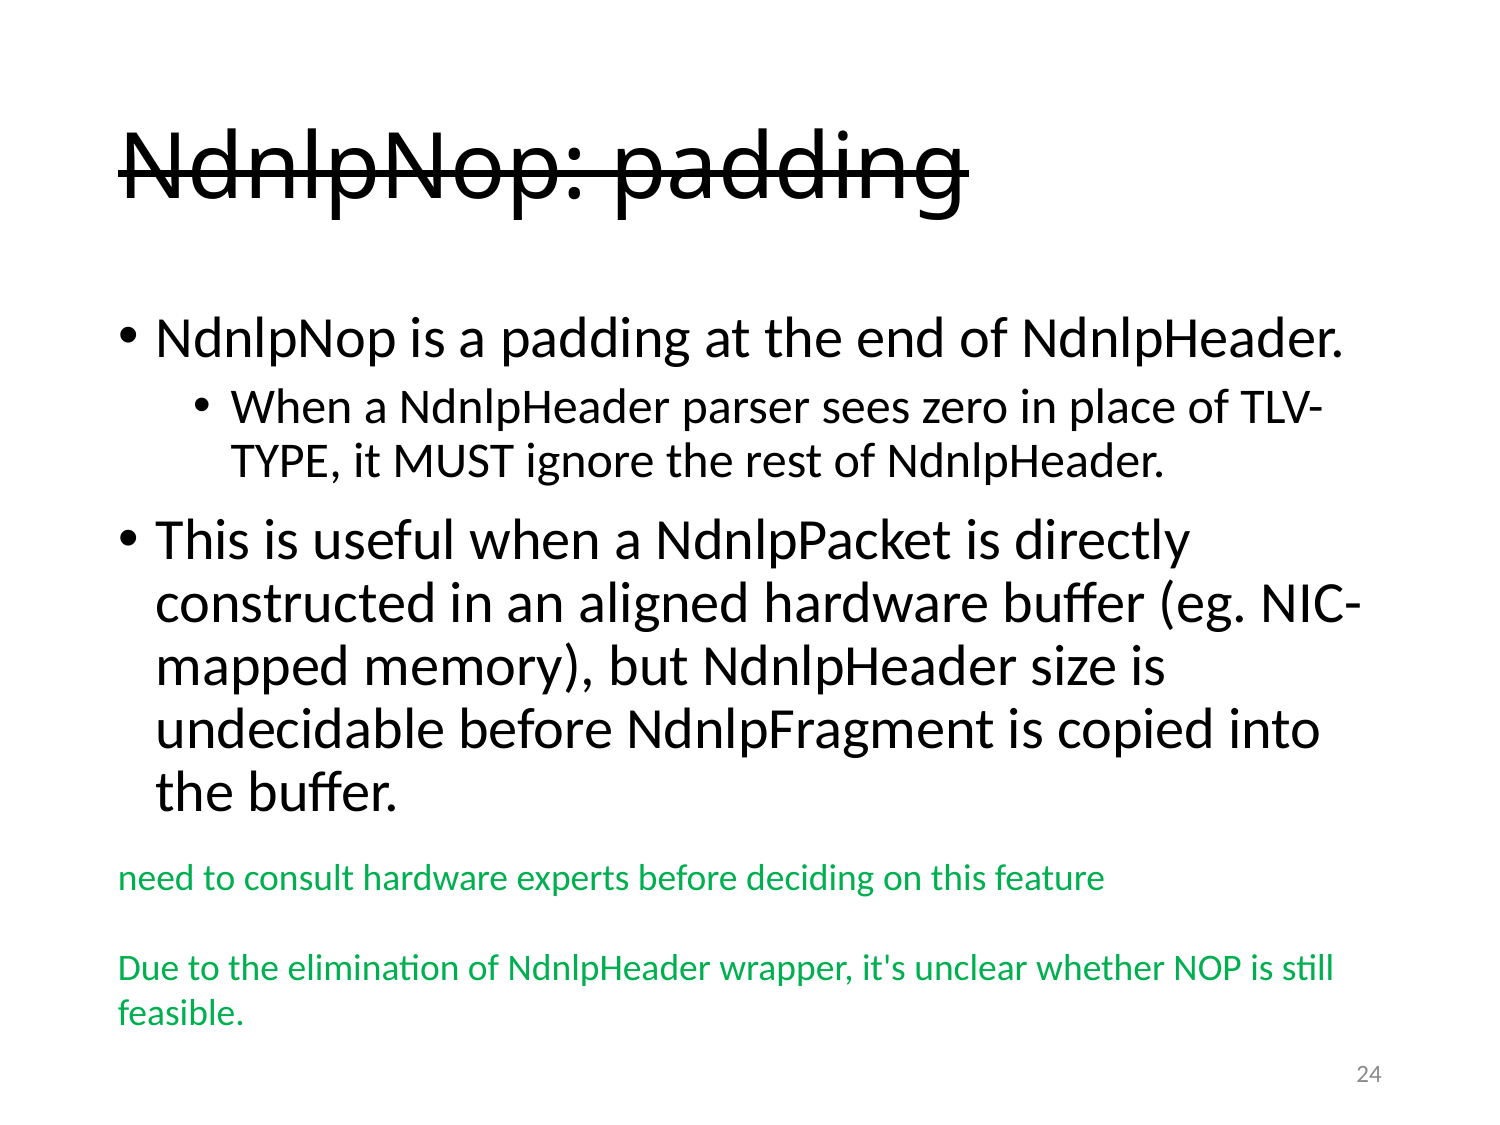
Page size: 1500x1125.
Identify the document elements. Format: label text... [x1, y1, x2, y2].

slide_number 24 [1059, 1042, 1397, 1103]
title NdnlpNop: padding [103, 59, 1397, 278]
list NdnlpNop is a padding at the end of NdnlpHeader. When a NdnlpHeader parser sees zero in place of TLV-TYPE, it MUST ignore the rest of NdnlpHeader. This is useful when a NdnlpPacket is directly constructed in an aligned hardware buffer (eg. NIC-mapped memory), but NdnlpHeader size is undecidable before NdnlpFragment is copied into the buffer. [103, 299, 1397, 845]
text_box need to consult hardware experts before deciding on this feature Due to the elimination of NdnlpHeader wrapper, it's unclear whether NOP is still feasible. [103, 845, 1397, 1041]
